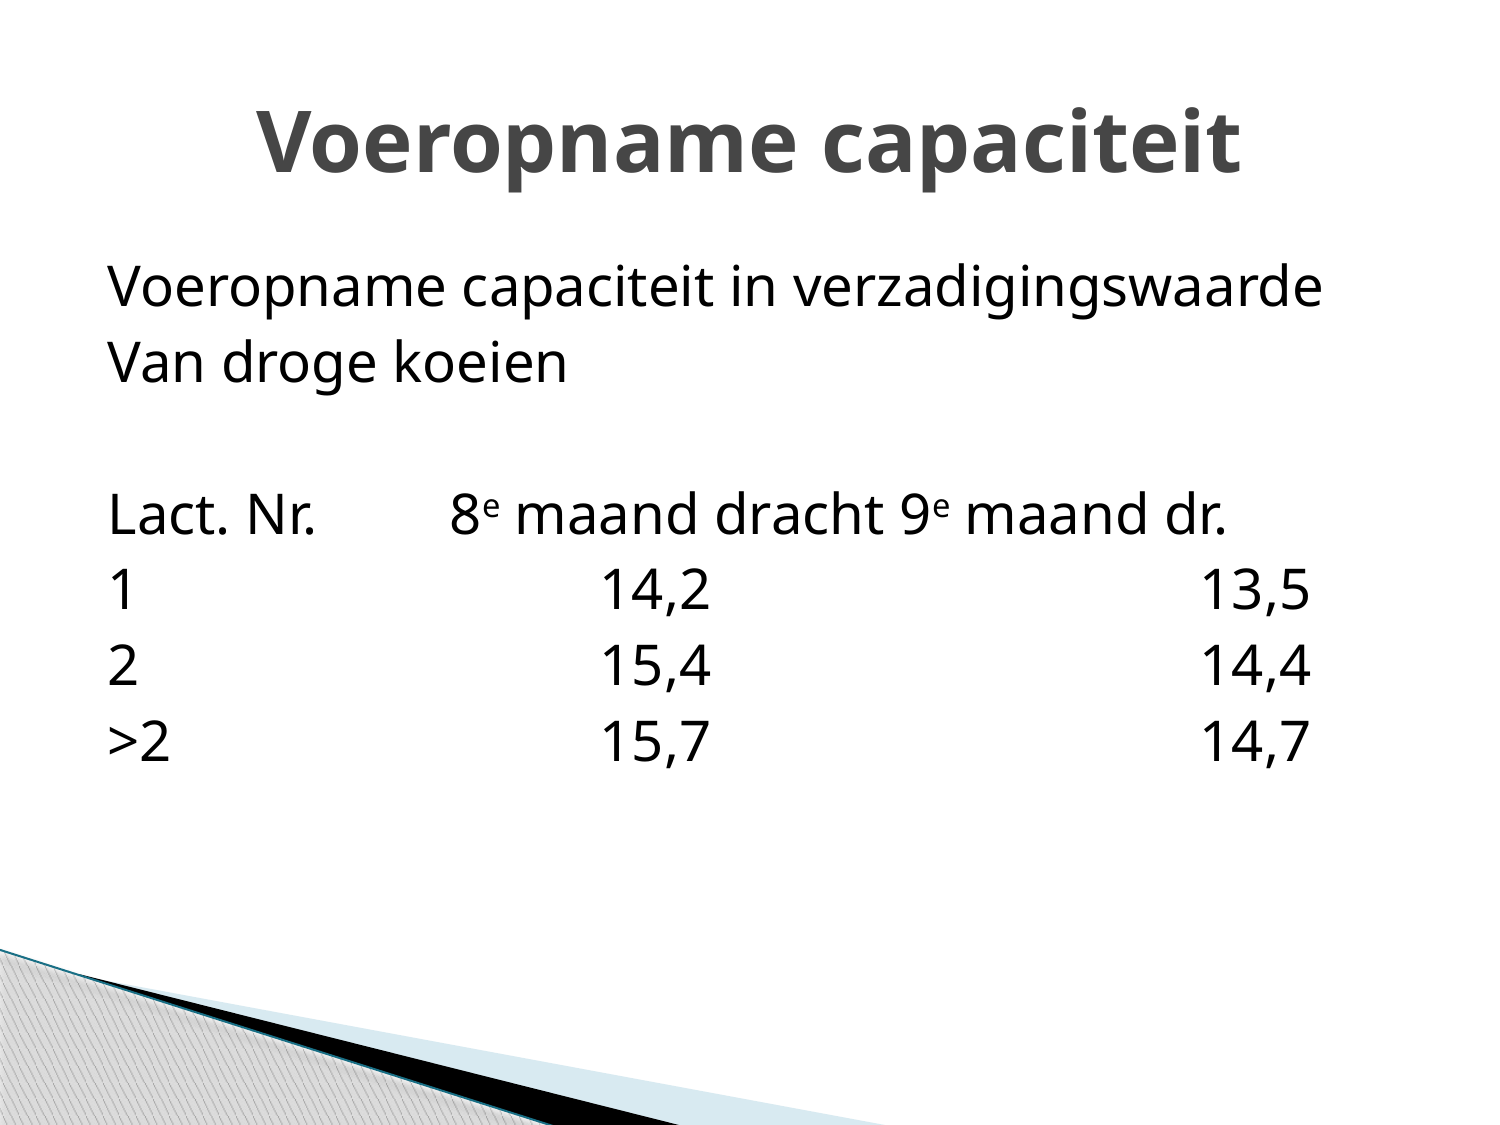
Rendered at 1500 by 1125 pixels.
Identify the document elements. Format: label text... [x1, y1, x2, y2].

list Voeropname capaciteit in verzadigingswaarde Van droge koeien Lact. Nr. 8e maand dracht 9e maand dr. 1 14,2 13,5 2 15,4 14,4 >2 15,7 14,7 [75, 243, 1425, 986]
title Voeropname capaciteit [75, 45, 1425, 233]
